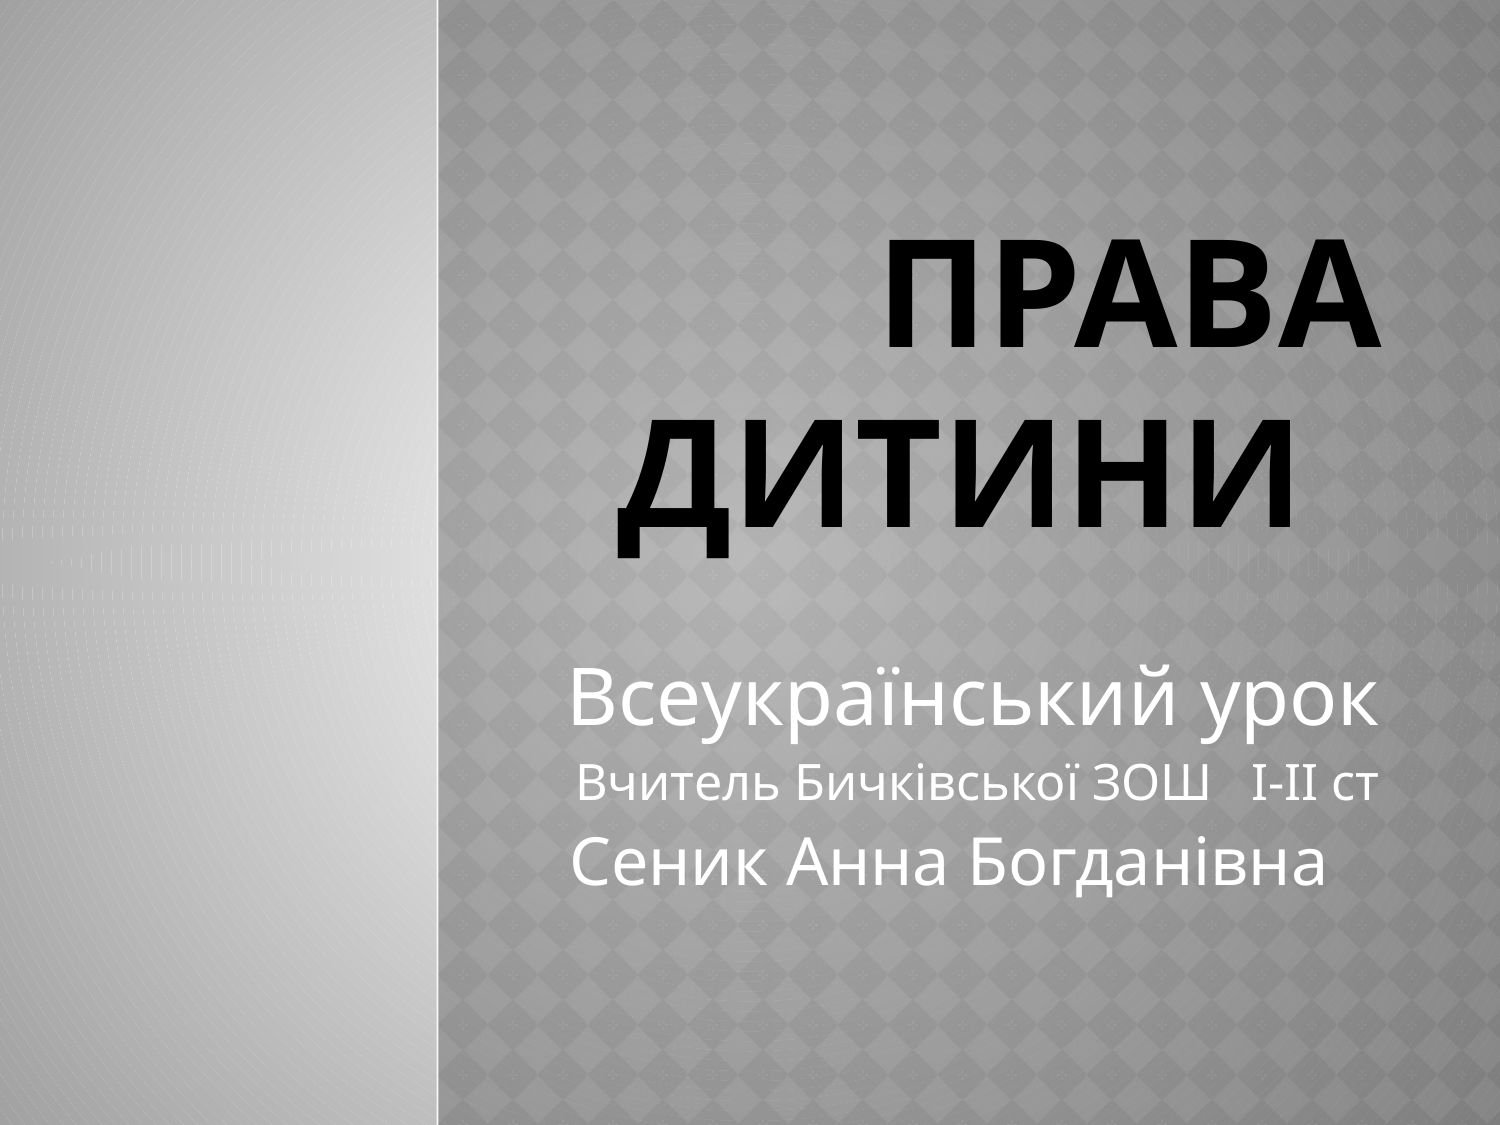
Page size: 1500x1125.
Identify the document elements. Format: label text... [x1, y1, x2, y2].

subtitle Всеукраїнський урок Вчитель Бичківської ЗОШ І-ІІ ст Сеник Анна Богданівна [549, 645, 1389, 994]
title Права дитини [552, 87, 1390, 558]
